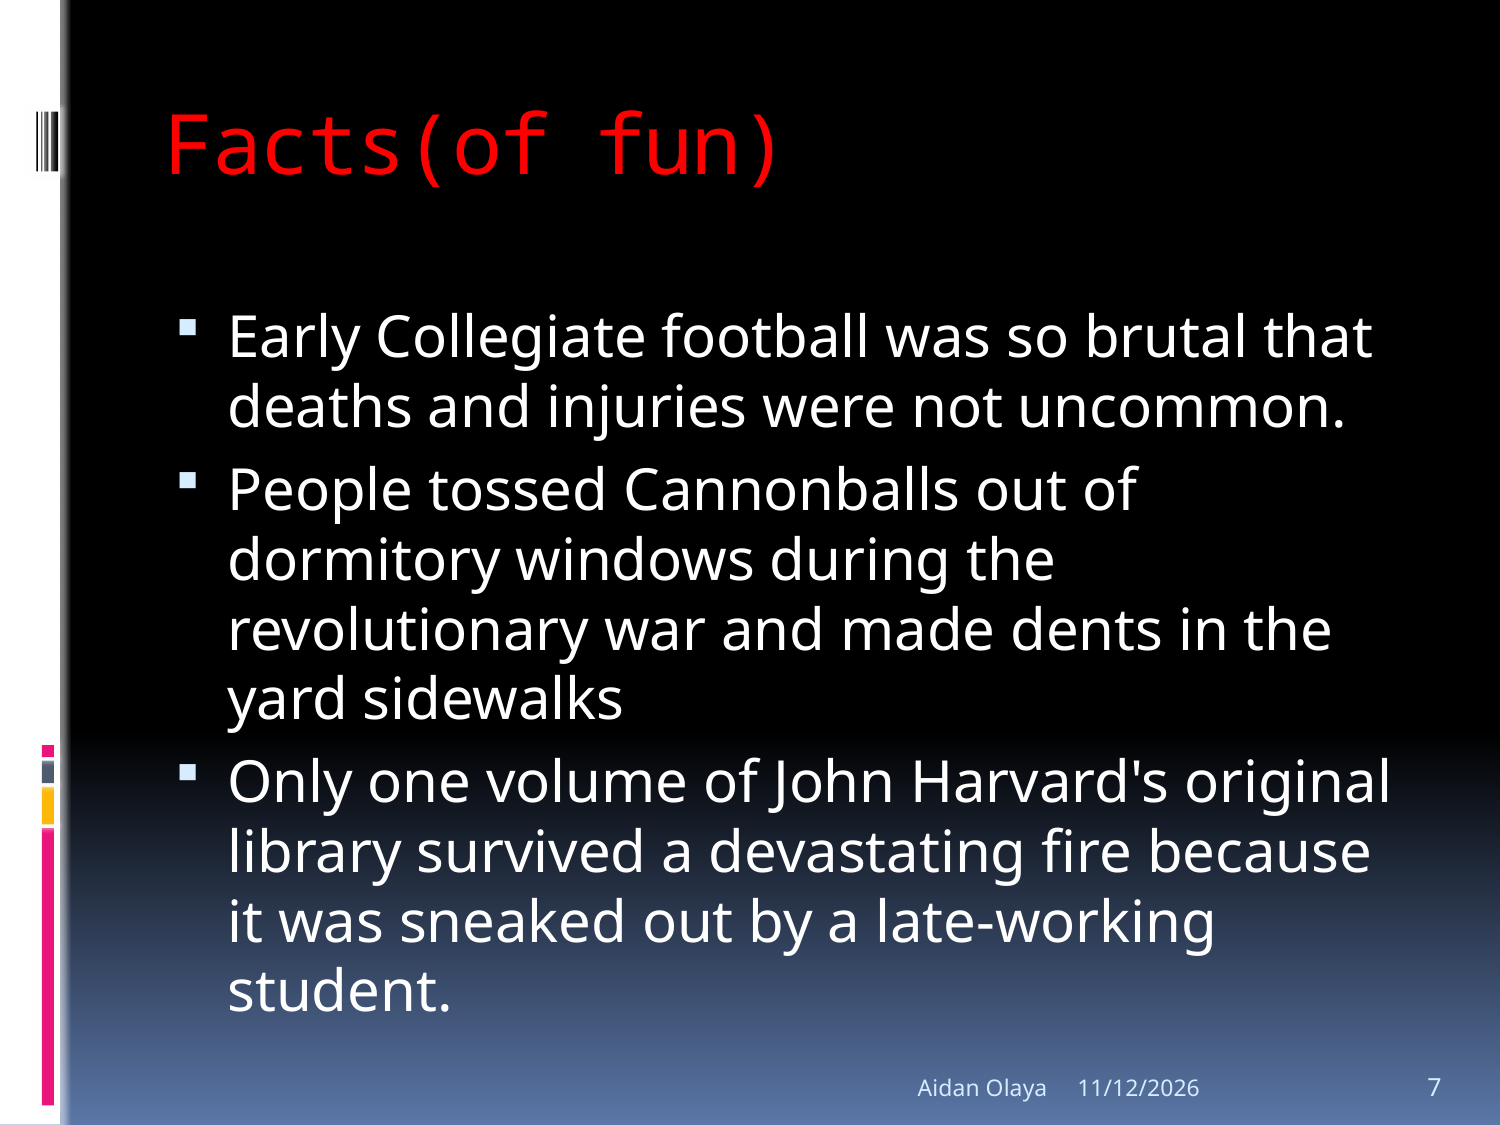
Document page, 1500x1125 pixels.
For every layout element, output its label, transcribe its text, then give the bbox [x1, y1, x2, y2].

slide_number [1063, 1052, 1412, 1113]
slide_number 7 [1412, 1052, 1488, 1113]
list Early Collegiate football was so brutal that deaths and injuries were not uncommon. People tossed Cannonballs out of dormitory windows during the revolutionary war and made dents in the yard sidewalks Only one volume of John Harvard's original library survived a devastating fire because it was sneaked out by a late-working student. [150, 292, 1425, 1043]
footer Aidan Olaya [150, 1052, 1063, 1113]
title Facts(of fun) [150, 83, 1425, 234]
